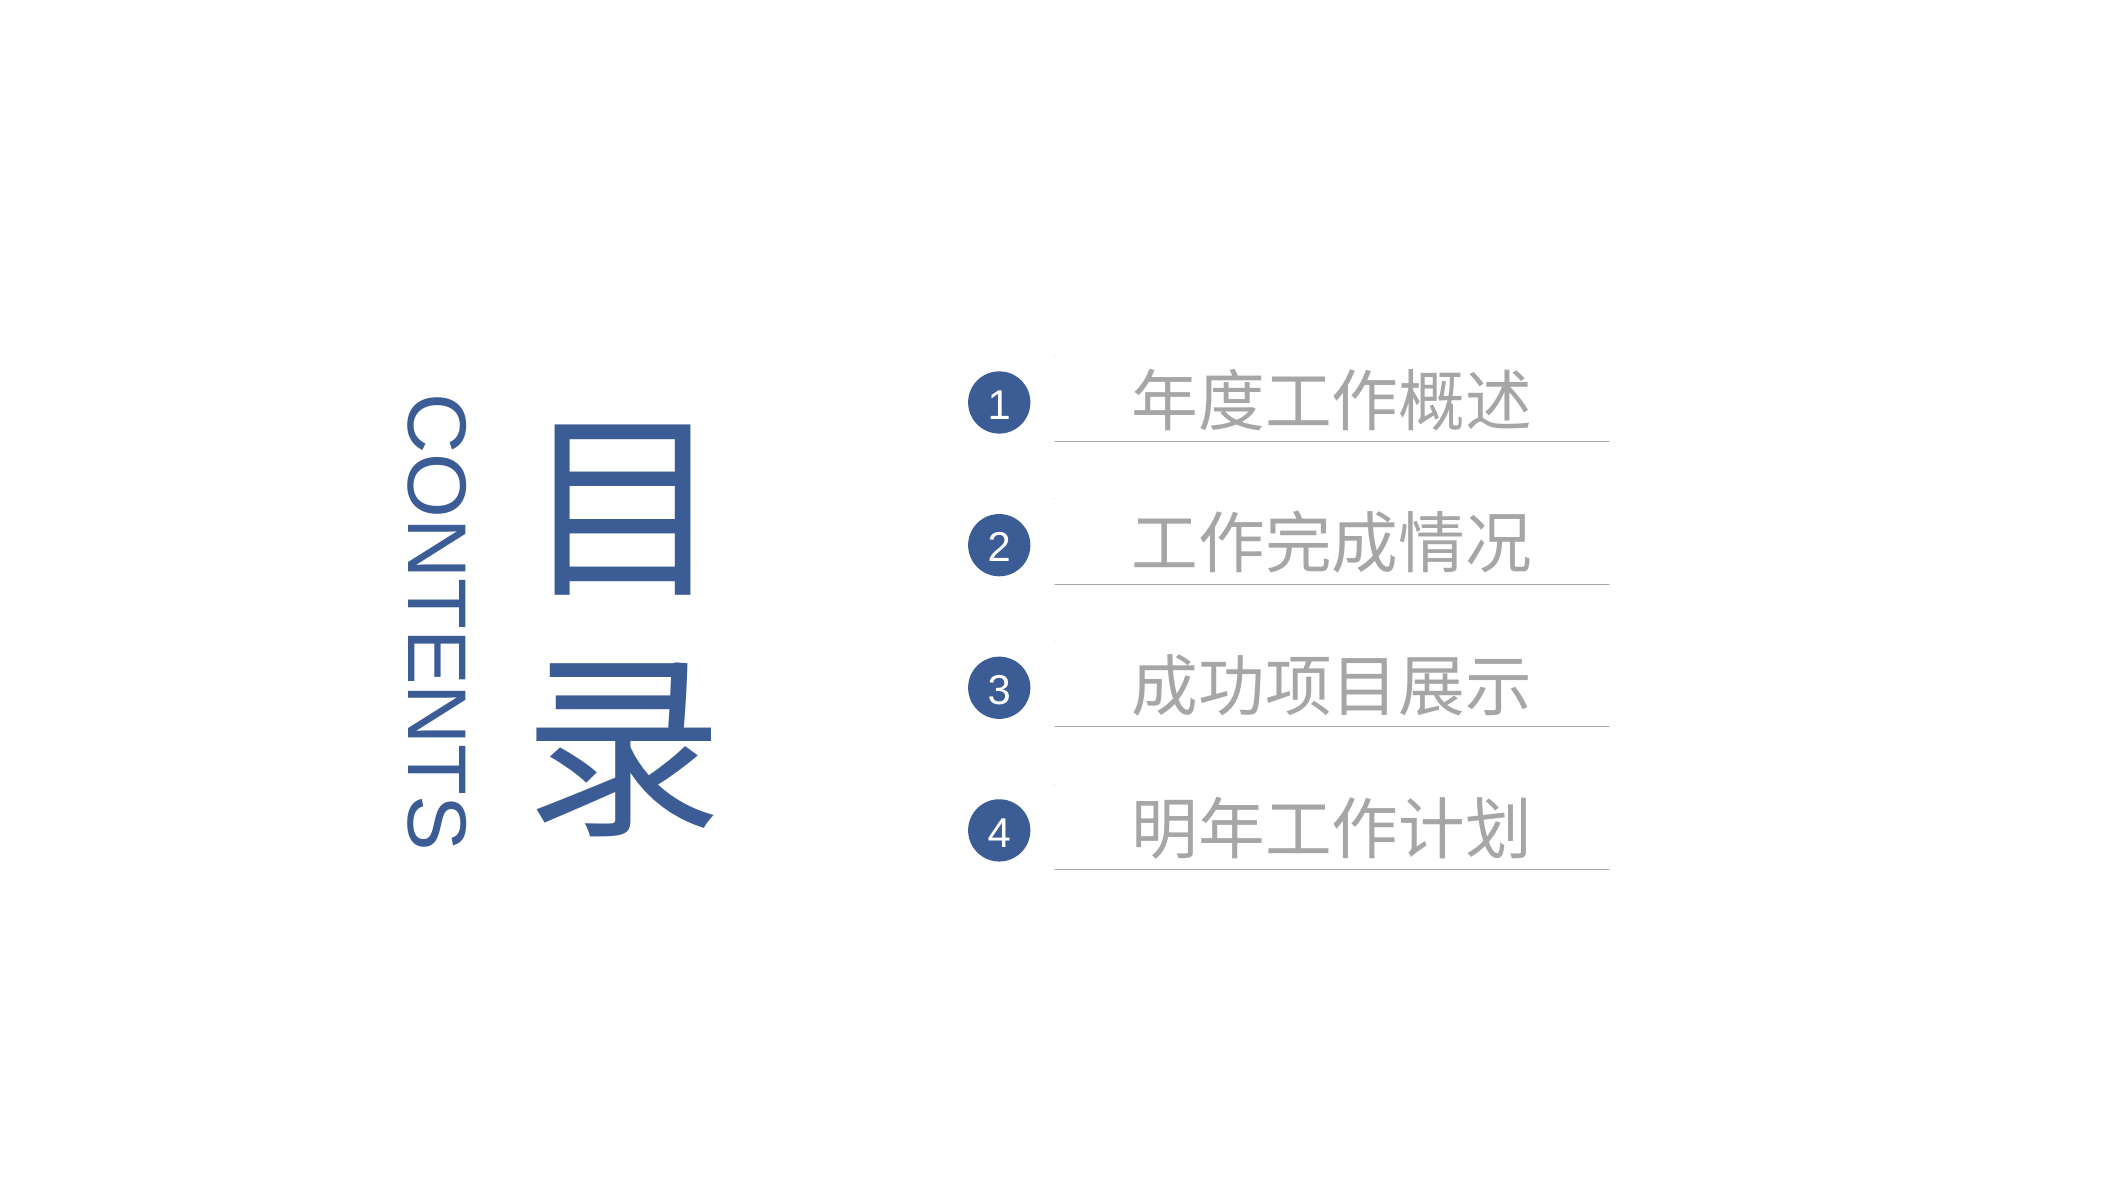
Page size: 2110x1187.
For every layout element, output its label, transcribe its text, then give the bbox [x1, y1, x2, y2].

text_box 2 [967, 512, 1032, 578]
text_box CONTENTS [384, 353, 499, 892]
text_box 1 [967, 370, 1032, 435]
text_box 3 [967, 655, 1032, 720]
text_box 目 录 [523, 380, 700, 861]
text_box 4 [967, 798, 1032, 863]
